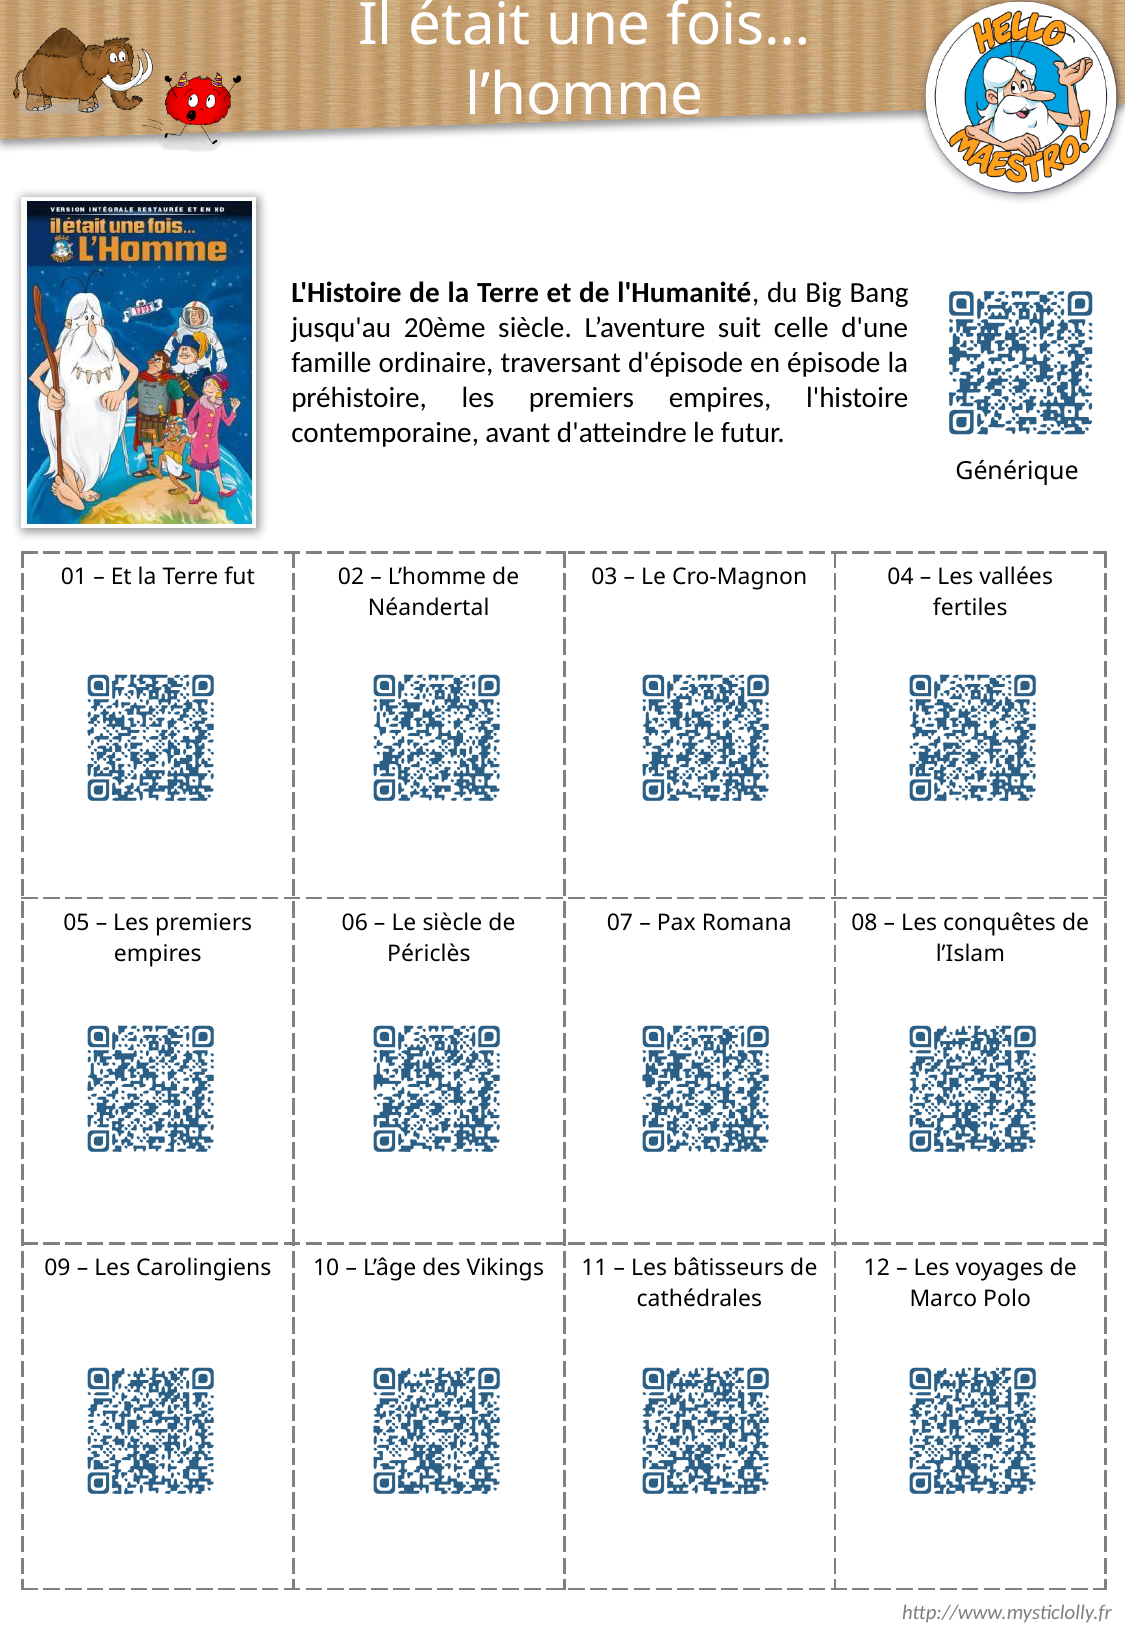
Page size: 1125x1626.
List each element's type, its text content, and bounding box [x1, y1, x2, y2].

table_header 03 – Le Cro-Magnon [564, 553, 835, 898]
picture [75, 1013, 226, 1164]
table_cell 08 – Les conquêtes de l’Islam [835, 898, 1106, 1244]
picture [21, 196, 256, 528]
table_header 04 – Les vallées fertiles [835, 553, 1106, 898]
picture [935, 277, 1107, 448]
picture [630, 1013, 781, 1164]
picture [630, 1355, 781, 1506]
table_cell 06 – Le siècle de Périclès [293, 898, 564, 1244]
picture [923, 0, 1119, 196]
picture [897, 1013, 1048, 1164]
picture [361, 662, 512, 813]
picture [361, 1013, 512, 1164]
text_box [0, 0, 917, 142]
table_header 01 – Et la Terre fut [23, 553, 293, 898]
table_cell 05 – Les premiers empires [23, 898, 293, 1244]
table_cell 11 – Les bâtisseurs de cathédrales [564, 1244, 835, 1589]
picture [75, 1355, 226, 1506]
text_box Générique [928, 447, 1106, 493]
picture [897, 1355, 1048, 1506]
table_cell 07 – Pax Romana [564, 898, 835, 1244]
picture [897, 662, 1048, 813]
text_box L'Histoire de la Terre et de l'Humanité, du Big Bang jusqu'au 20ème siècle. L’aventure suit celle d'une famille ordinaire, traversant d'épisode en épisode la préhistoire, les premiers empires, l'histoire contemporaine, avant d'atteindre le futur. [276, 266, 924, 456]
table_cell 09 – Les Carolingiens [23, 1244, 293, 1589]
picture [75, 662, 226, 813]
table_cell 10 – L’âge des Vikings [293, 1244, 564, 1589]
picture [361, 1355, 512, 1506]
picture [630, 662, 781, 813]
table_header 02 – L’homme de Néandertal [293, 553, 564, 898]
text_box Il était une fois… l’homme [240, 21, 915, 92]
picture [13, 28, 241, 167]
table_cell 12 – Les voyages de Marco Polo [835, 1244, 1106, 1589]
